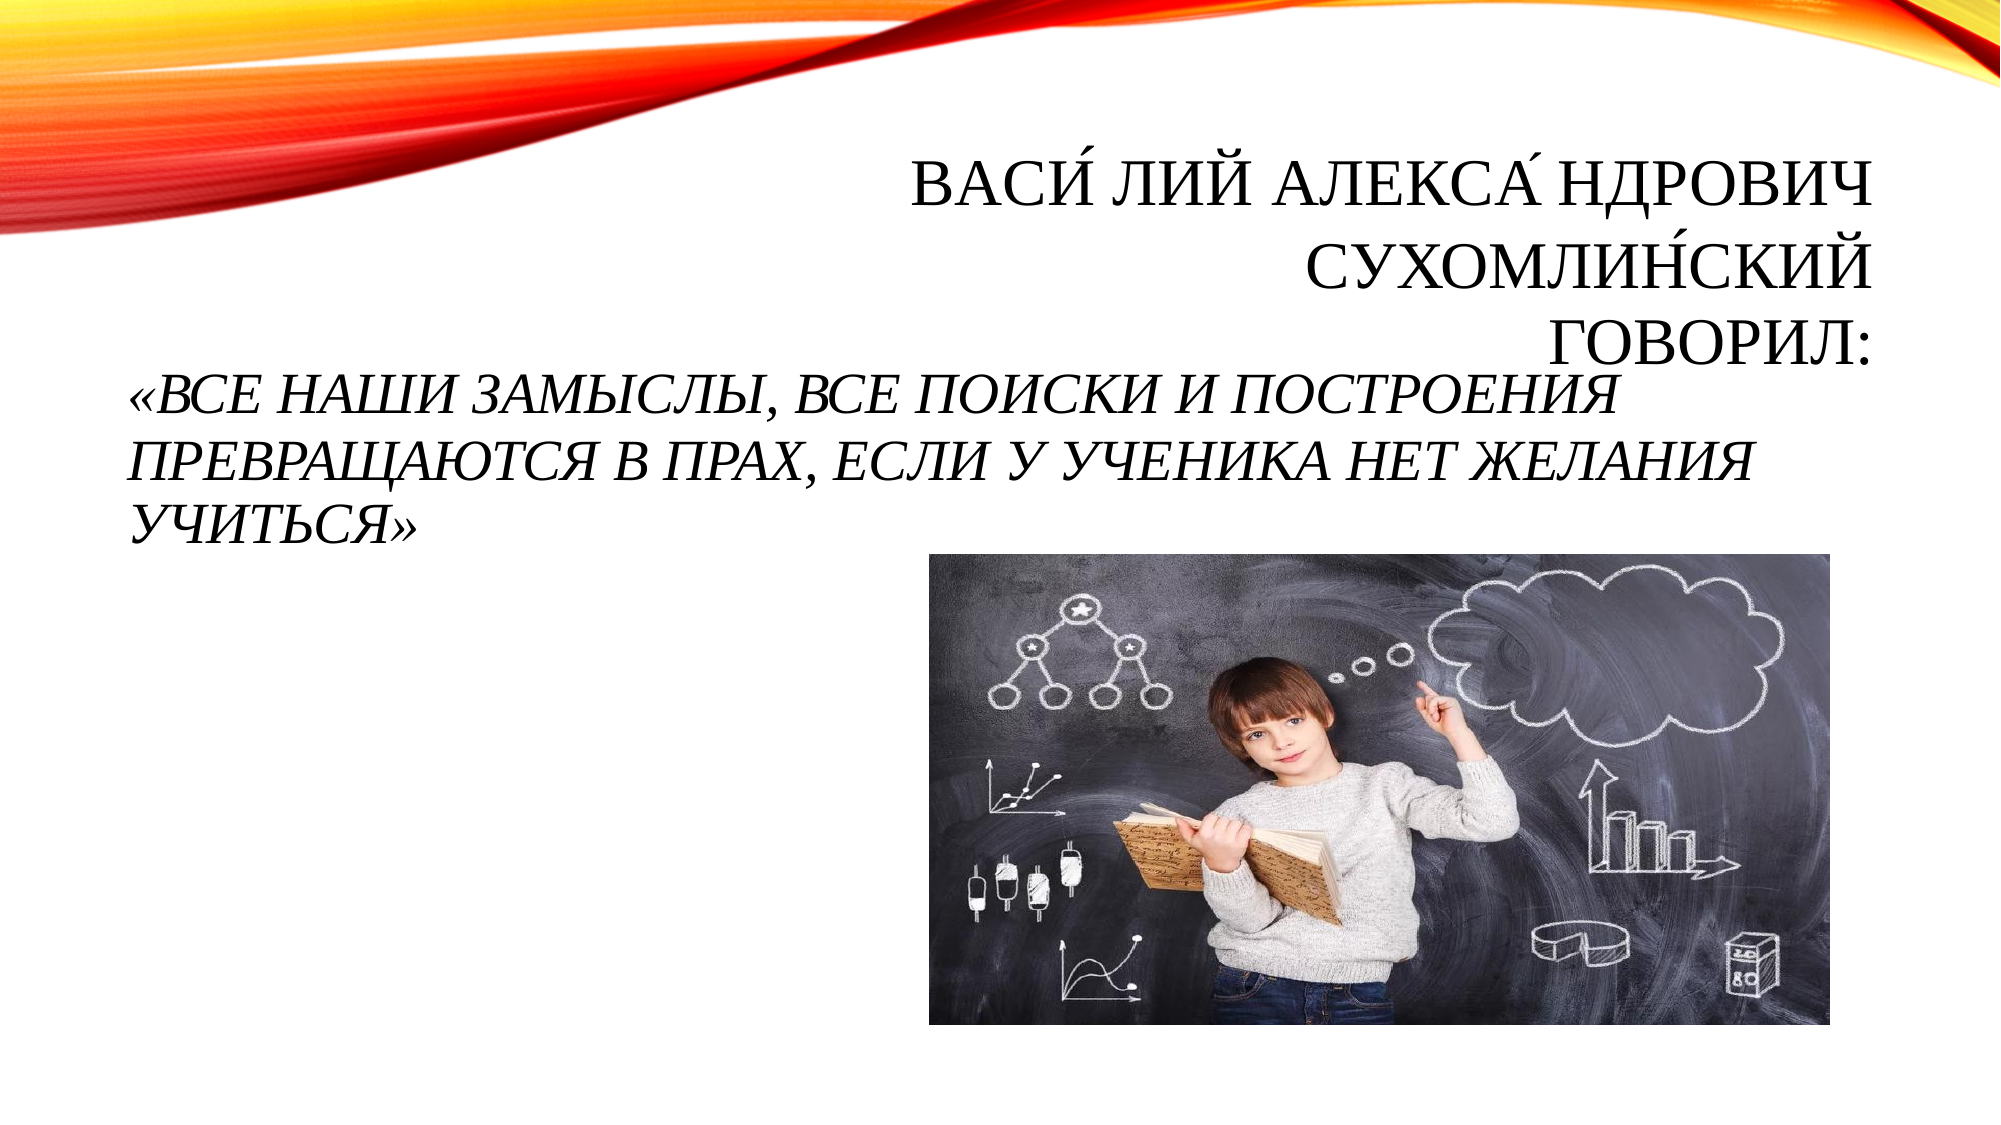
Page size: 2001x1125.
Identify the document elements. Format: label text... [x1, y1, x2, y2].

picture [929, 554, 1830, 1025]
title ВАСИ́ ЛИЙ АЛЕКСА́ НДРОВИЧ СУХОМЛИН́СКИЙ ГОВОРИЛ: [365, 147, 1875, 378]
picture [0, 0, 2000, 237]
text_box «ВСЕ НАШИ ЗАМЫСЛЫ, ВСЕ ПОИСКИ И ПОСТРОЕНИЯ ПРЕВРАЩАЮТСЯ В ПРАХ, ЕСЛИ У УЧЕНИКА НЕТ ЖЕЛАНИЯ УЧИТЬСЯ» [125, 356, 1775, 556]
